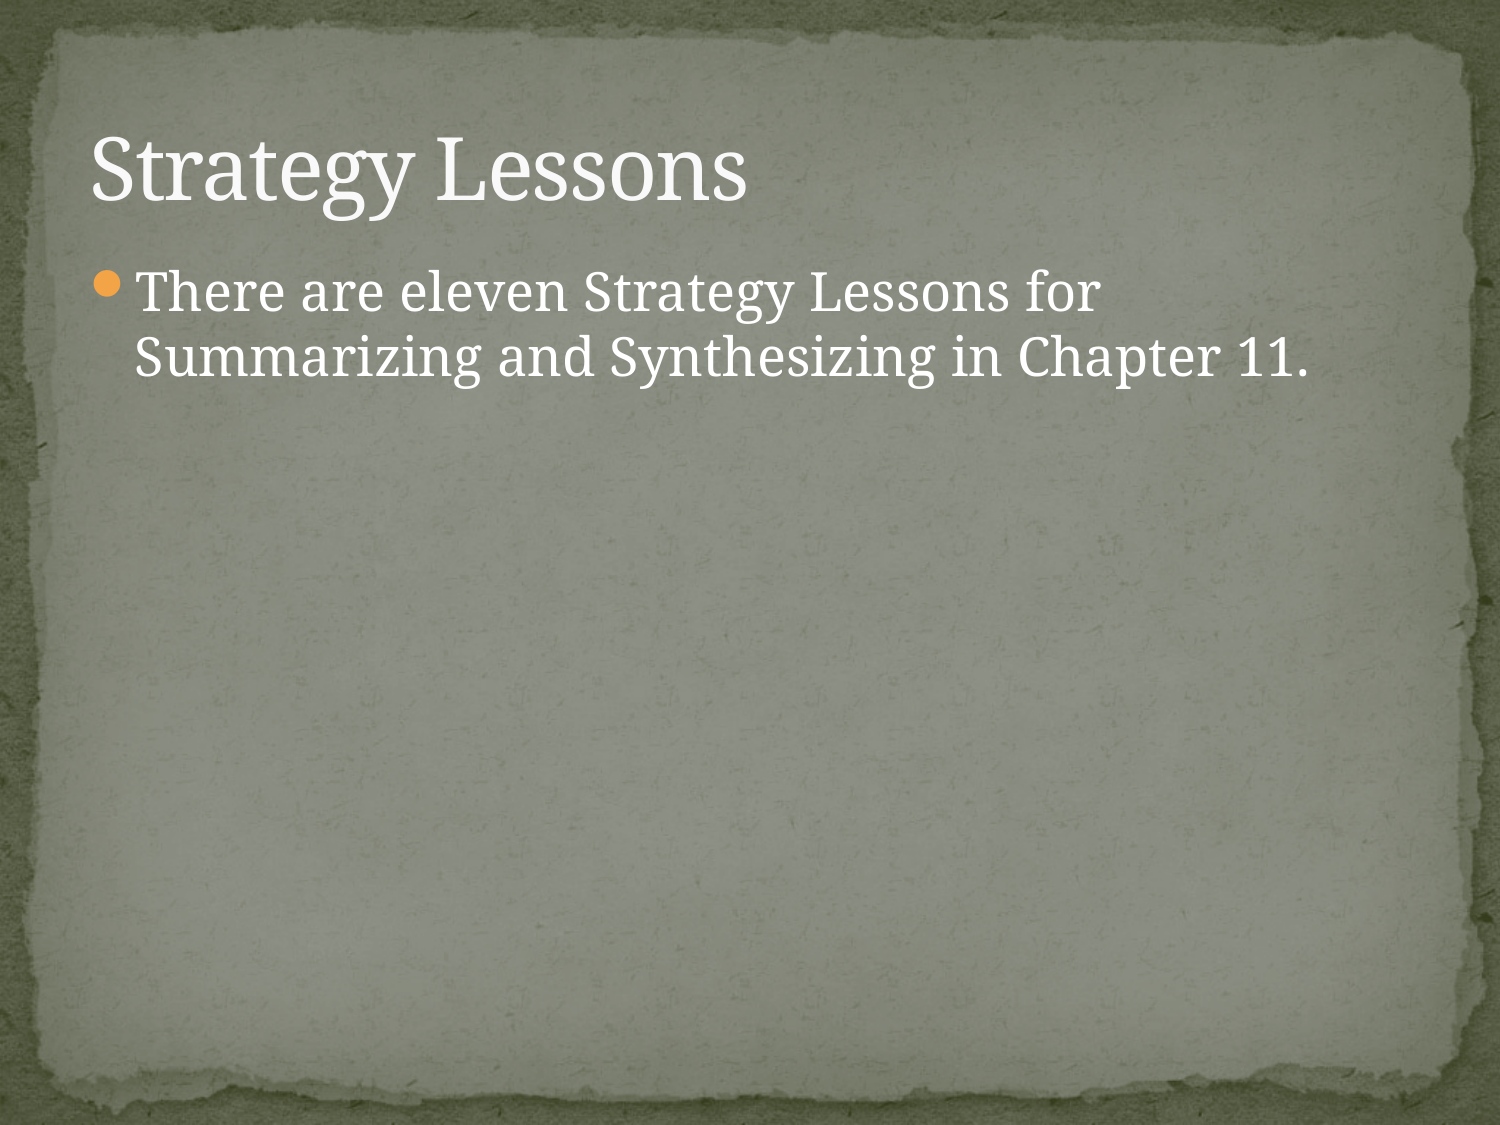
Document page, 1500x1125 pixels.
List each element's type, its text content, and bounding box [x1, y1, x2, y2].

list There are eleven Strategy Lessons for Summarizing and Synthesizing in Chapter 11. [75, 249, 1425, 1000]
title Strategy Lessons [74, 24, 1425, 225]
